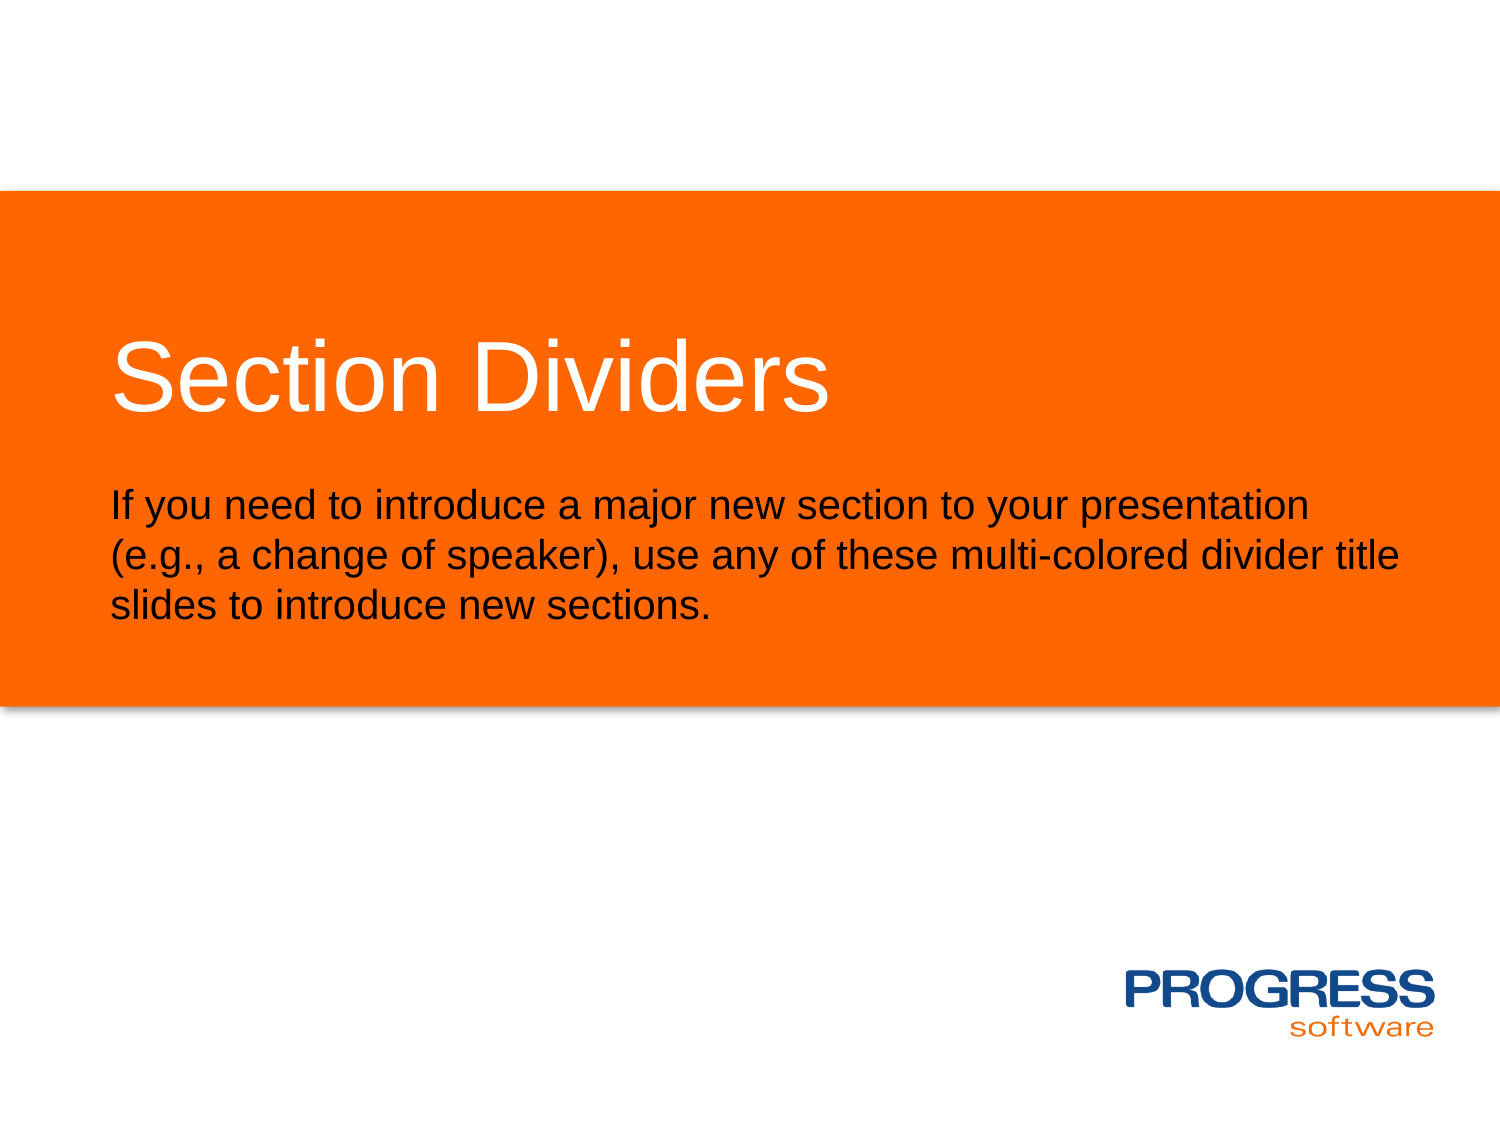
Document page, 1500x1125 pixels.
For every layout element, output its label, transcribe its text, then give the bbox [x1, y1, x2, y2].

title Section Dividers [109, 310, 1404, 433]
subtitle If you need to introduce a major new section to your presentation (e.g., a change of speaker), use any of these multi-colored divider title slides to introduce new sections. [110, 477, 1406, 597]
picture [1106, 949, 1454, 1056]
